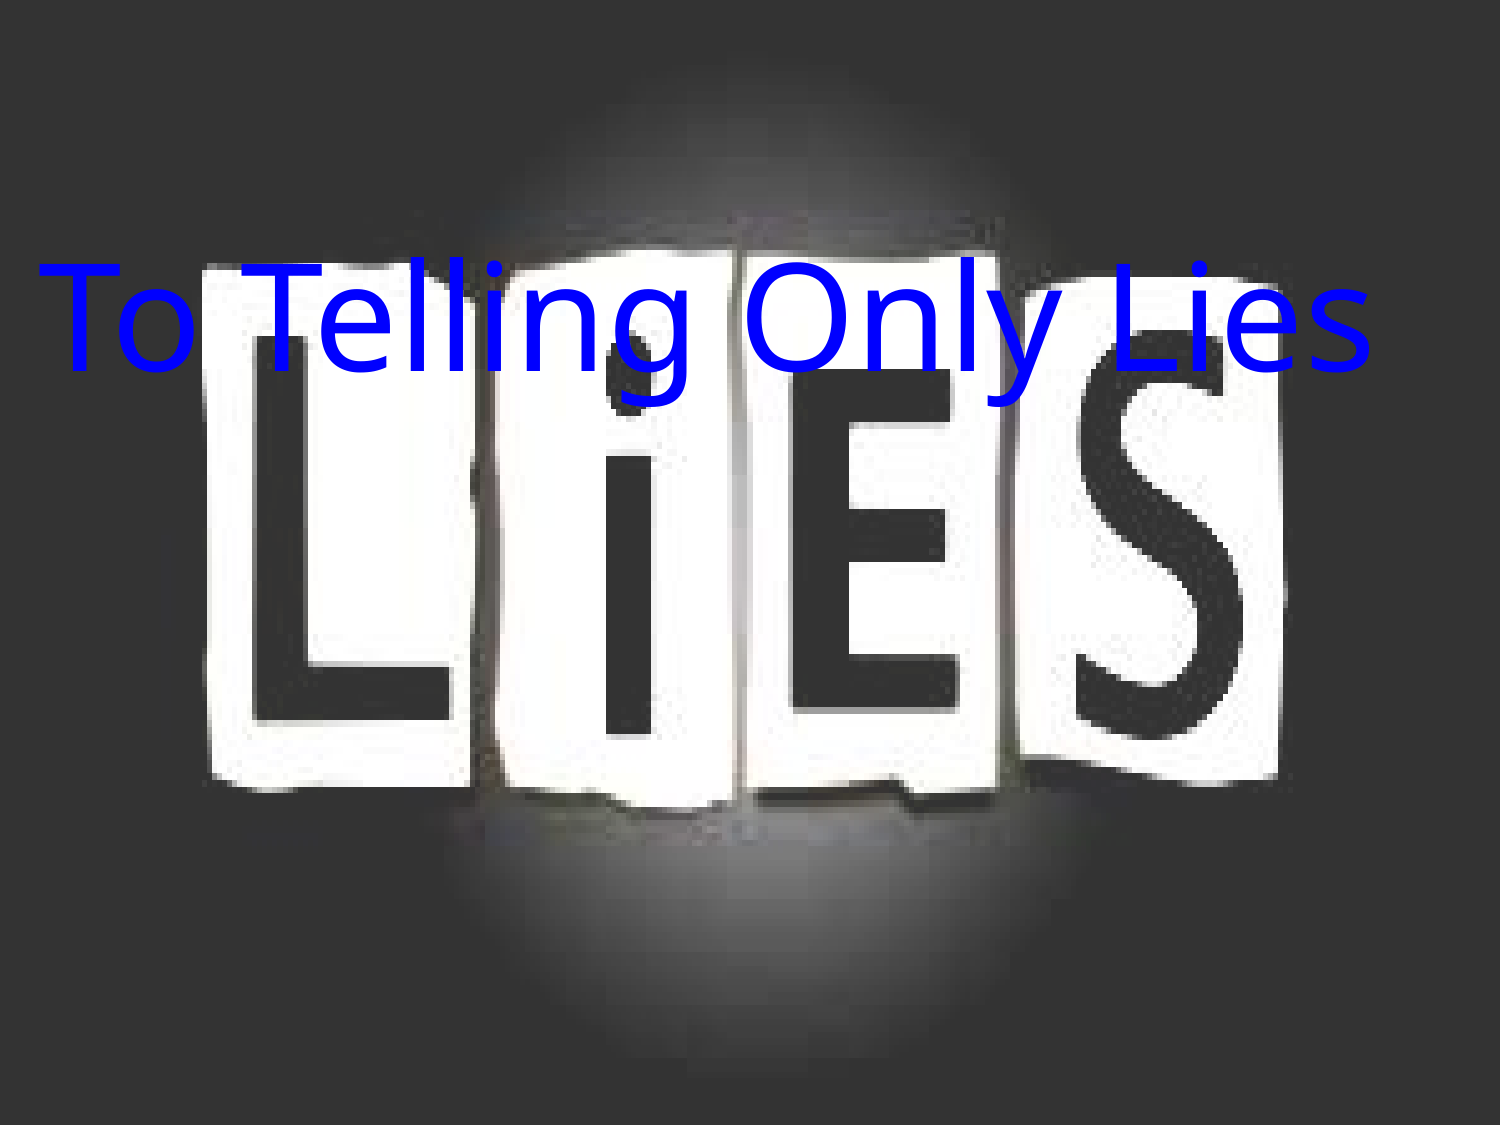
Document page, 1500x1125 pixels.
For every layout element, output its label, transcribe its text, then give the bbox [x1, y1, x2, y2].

text_box To Telling Only Lies [23, 214, 1500, 409]
